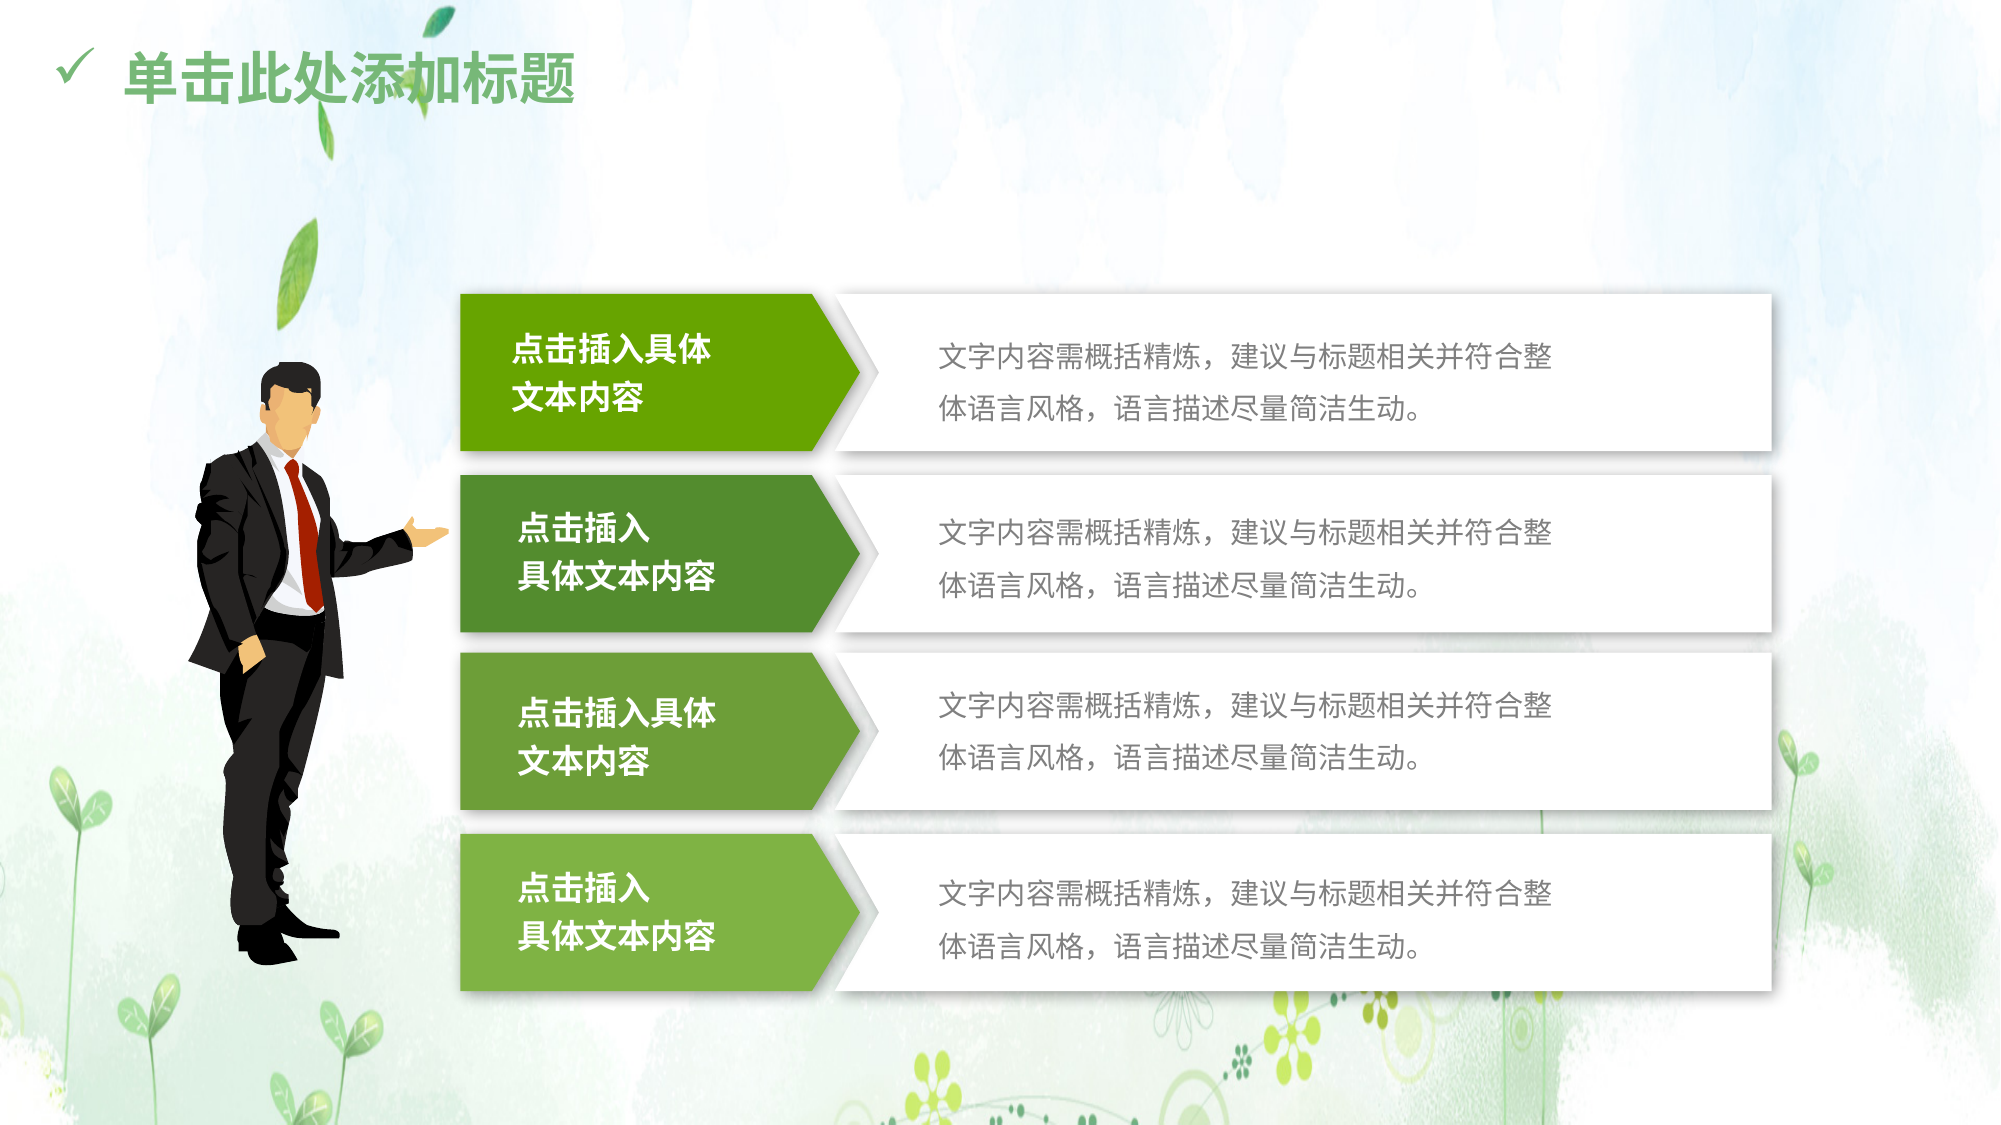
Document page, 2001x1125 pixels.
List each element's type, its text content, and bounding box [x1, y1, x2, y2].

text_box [460, 833, 860, 992]
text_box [860, 652, 1772, 810]
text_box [860, 475, 1772, 633]
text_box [460, 293, 860, 452]
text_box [860, 833, 1772, 992]
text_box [860, 293, 1772, 452]
picture [0, 0, 2001, 1125]
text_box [188, 362, 449, 970]
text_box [460, 475, 860, 633]
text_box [460, 652, 860, 810]
title 单击此处添加标题 [36, 43, 1762, 120]
